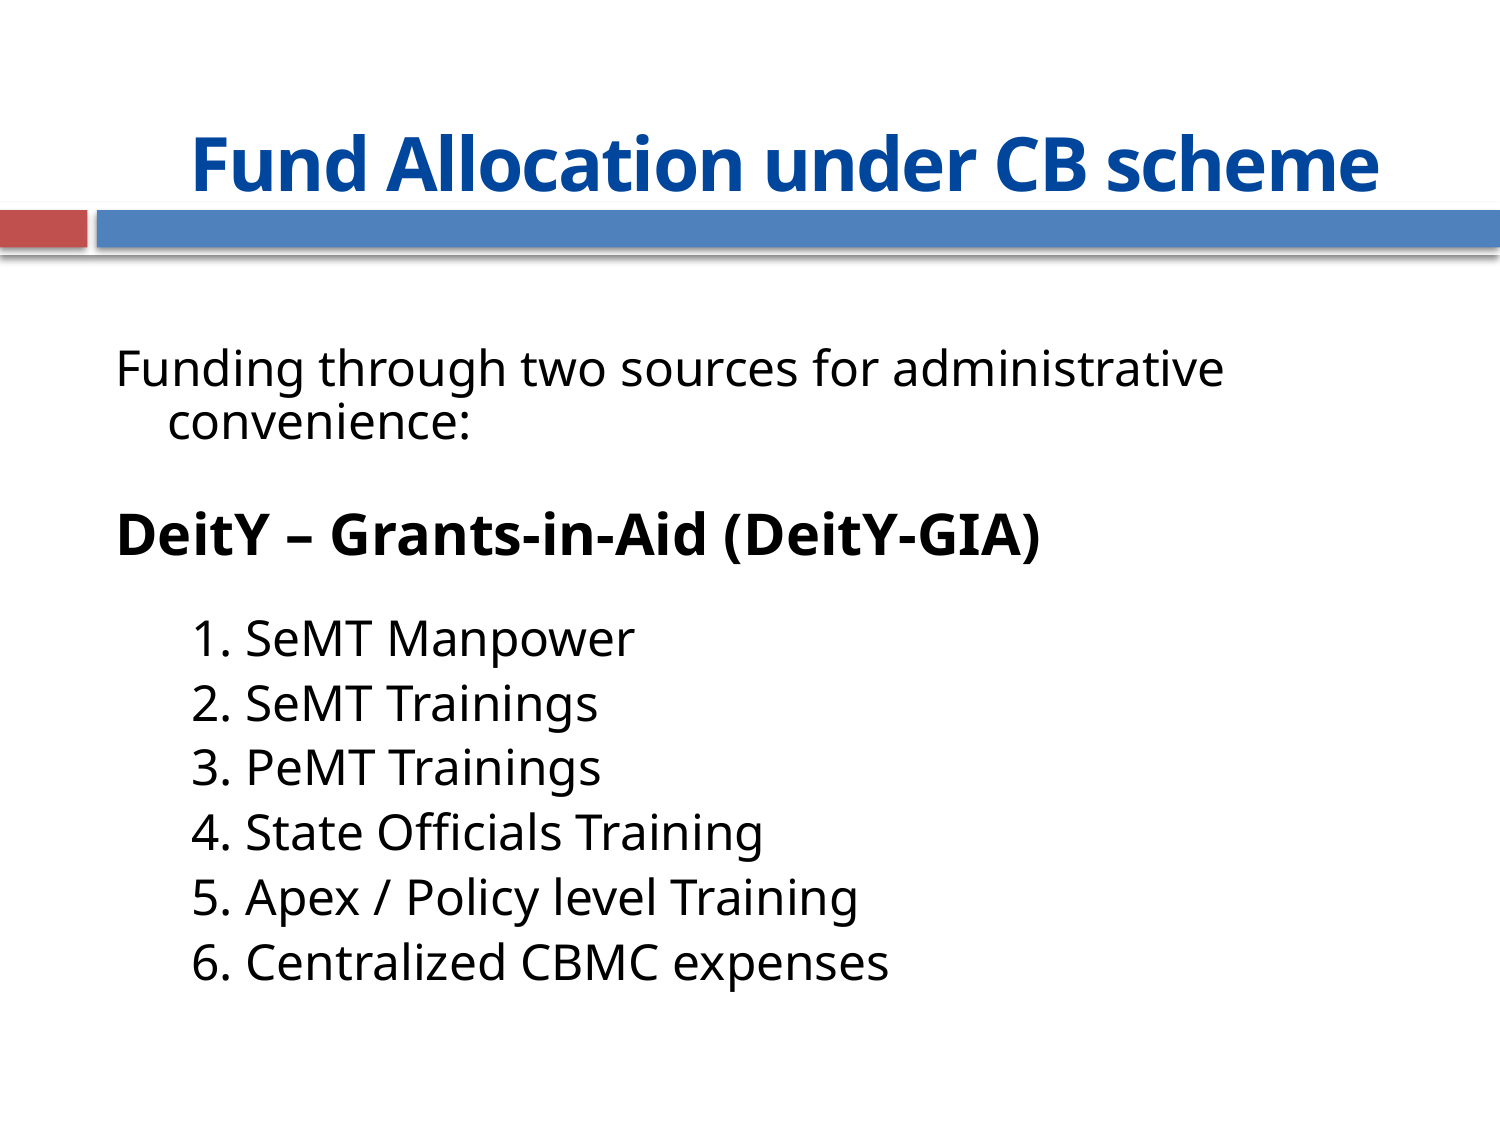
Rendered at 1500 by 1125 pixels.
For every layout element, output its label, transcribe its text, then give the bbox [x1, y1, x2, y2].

list Funding through two sources for administrative convenience: DeitY – Grants-in-Aid (DeitY-GIA) 1. SeMT Manpower 2. SeMT Trainings 3. PeMT Trainings 4. State Officials Training 5. Apex / Policy level Training 6. Centralized CBMC expenses [100, 262, 1438, 1000]
text_box Fund Allocation under CB scheme [174, 109, 1450, 260]
